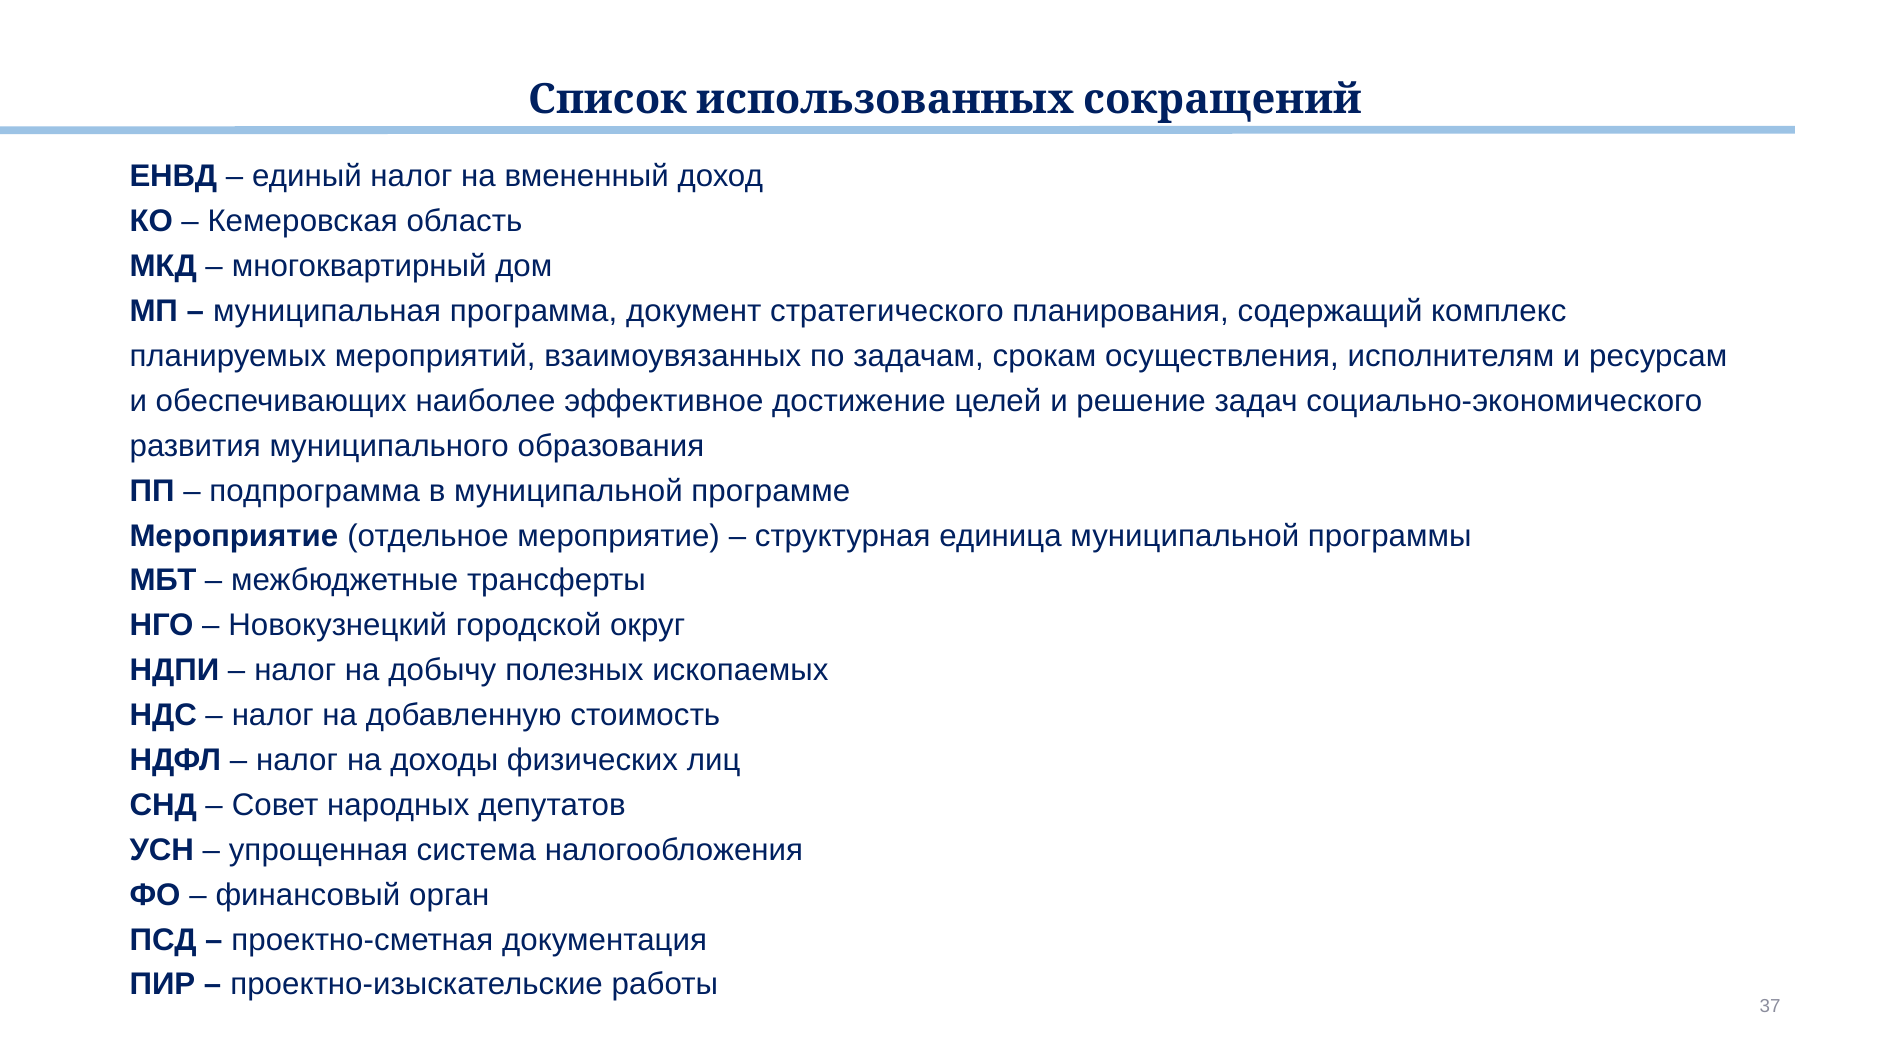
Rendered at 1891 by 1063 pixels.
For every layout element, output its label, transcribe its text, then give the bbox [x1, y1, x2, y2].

title Список использованных сокращений [409, 29, 1481, 131]
text_box ЕНВД – единый налог на вмененный доход КО – Кемеровская область МКД – многоквартирный дом МП – муниципальная программа, документ стратегического планирования, содержащий комплекс планируемых мероприятий, взаимоувязанных по задачам, срокам осуществления, исполнителям и ресурсам и обеспечивающих наиболее эффективное достижение целей и решение задач социально-экономического развития муниципального образования ПП – подпрограмма в муниципальной программе Мероприятие (отдельное мероприятие) – структурная единица муниципальной программы МБТ – межбюджетные трансферты НГО – Новокузнецкий городской округ НДПИ – налог на добычу полезных ископаемых НДС – налог на добавленную стоимость НДФЛ – налог на доходы физических лиц СНД – Совет народных депутатов УСН – упрощенная система налогообложения ФО – финансовый орган ПСД – проектно-сметная документация ПИР – проектно-изыскательские работы [114, 140, 1754, 1045]
slide_number 37 [1354, 968, 1796, 1042]
